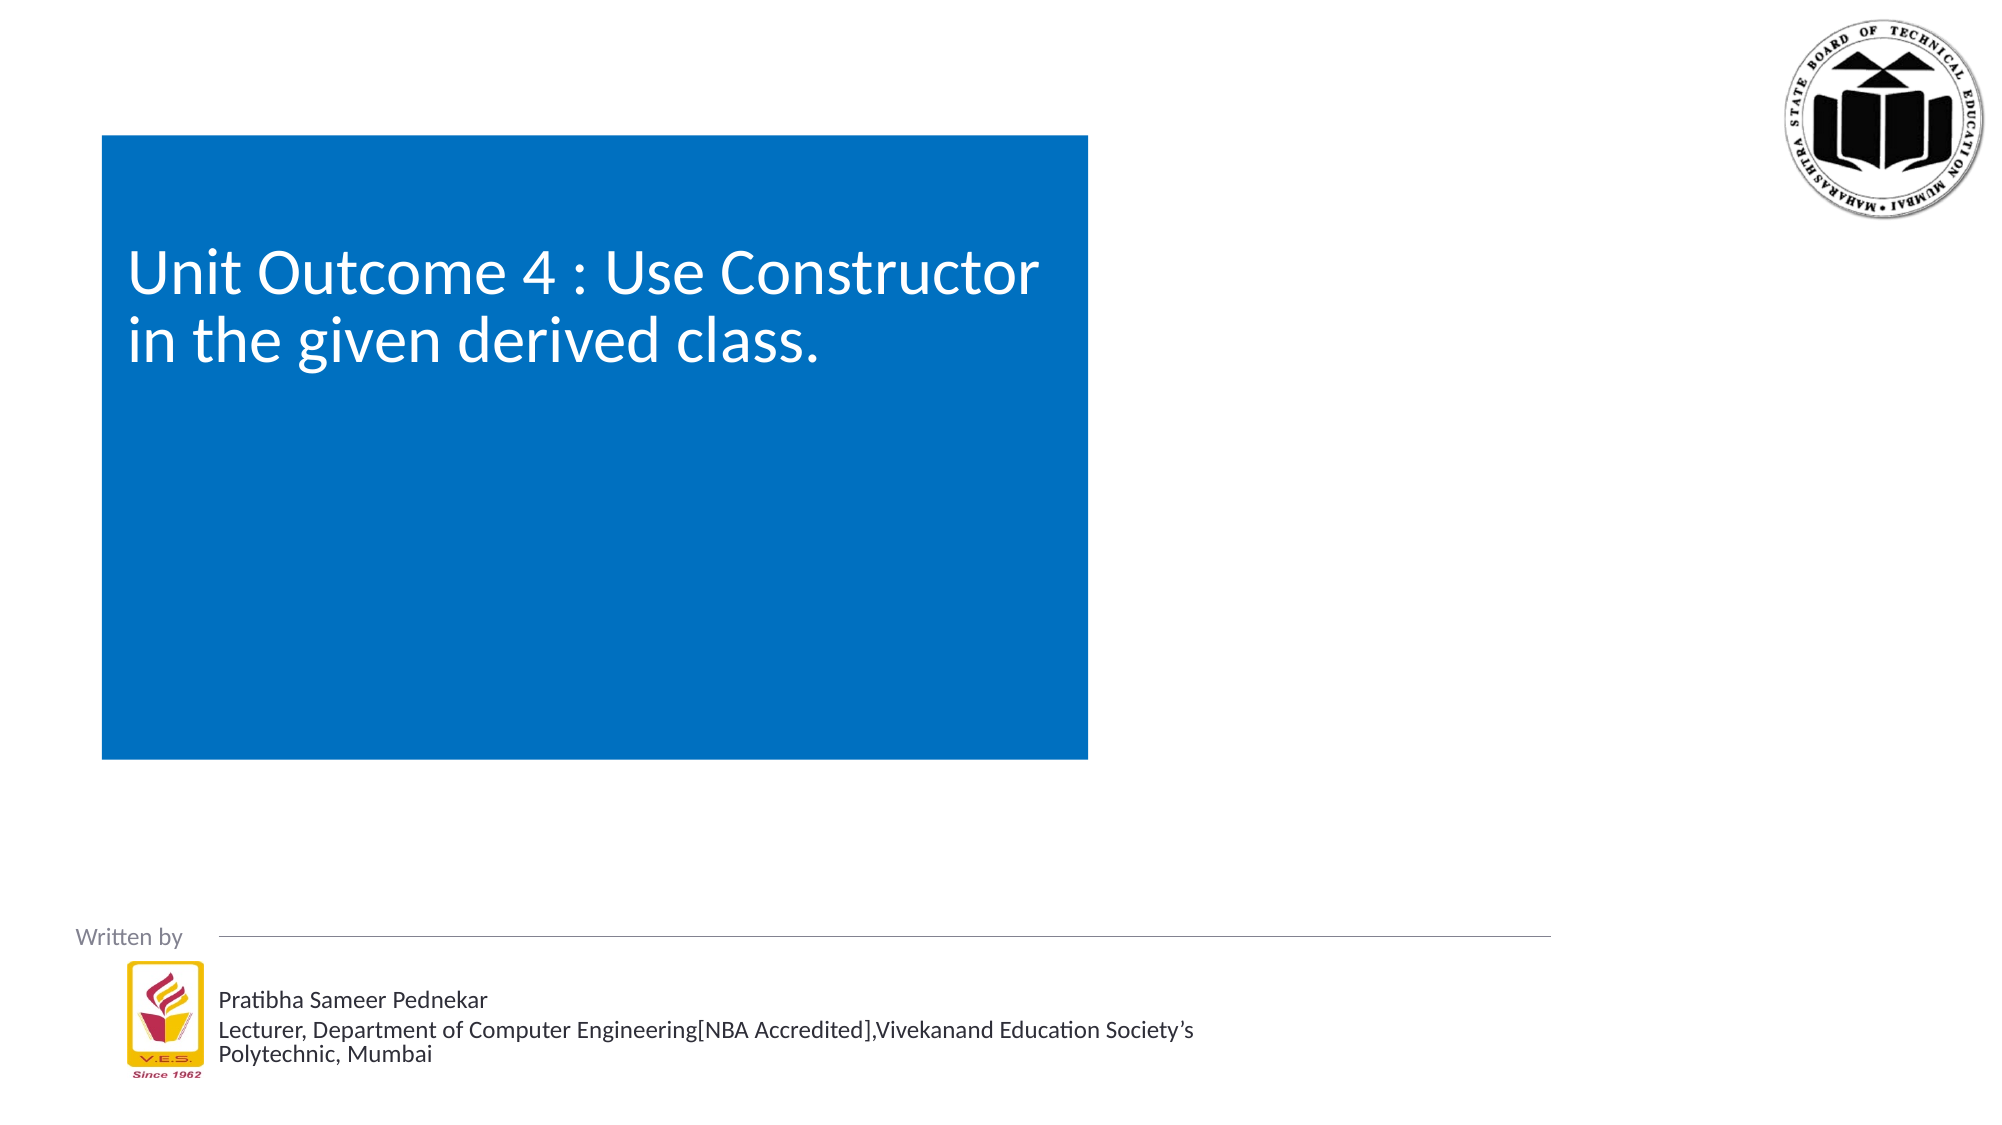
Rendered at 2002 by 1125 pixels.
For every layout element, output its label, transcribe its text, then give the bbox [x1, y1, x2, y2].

picture [126, 961, 204, 1079]
title Unit Outcome 4 : Use Constructor in the given derived class. [127, 239, 1087, 482]
list Lecturer, Department of Computer Engineering[NBA Accredited],Vivekanand Education Society’s Polytechnic, Mumbai [218, 1019, 1226, 1050]
list Pratibha Sameer Pednekar [218, 987, 726, 1017]
picture [1764, 0, 2001, 237]
